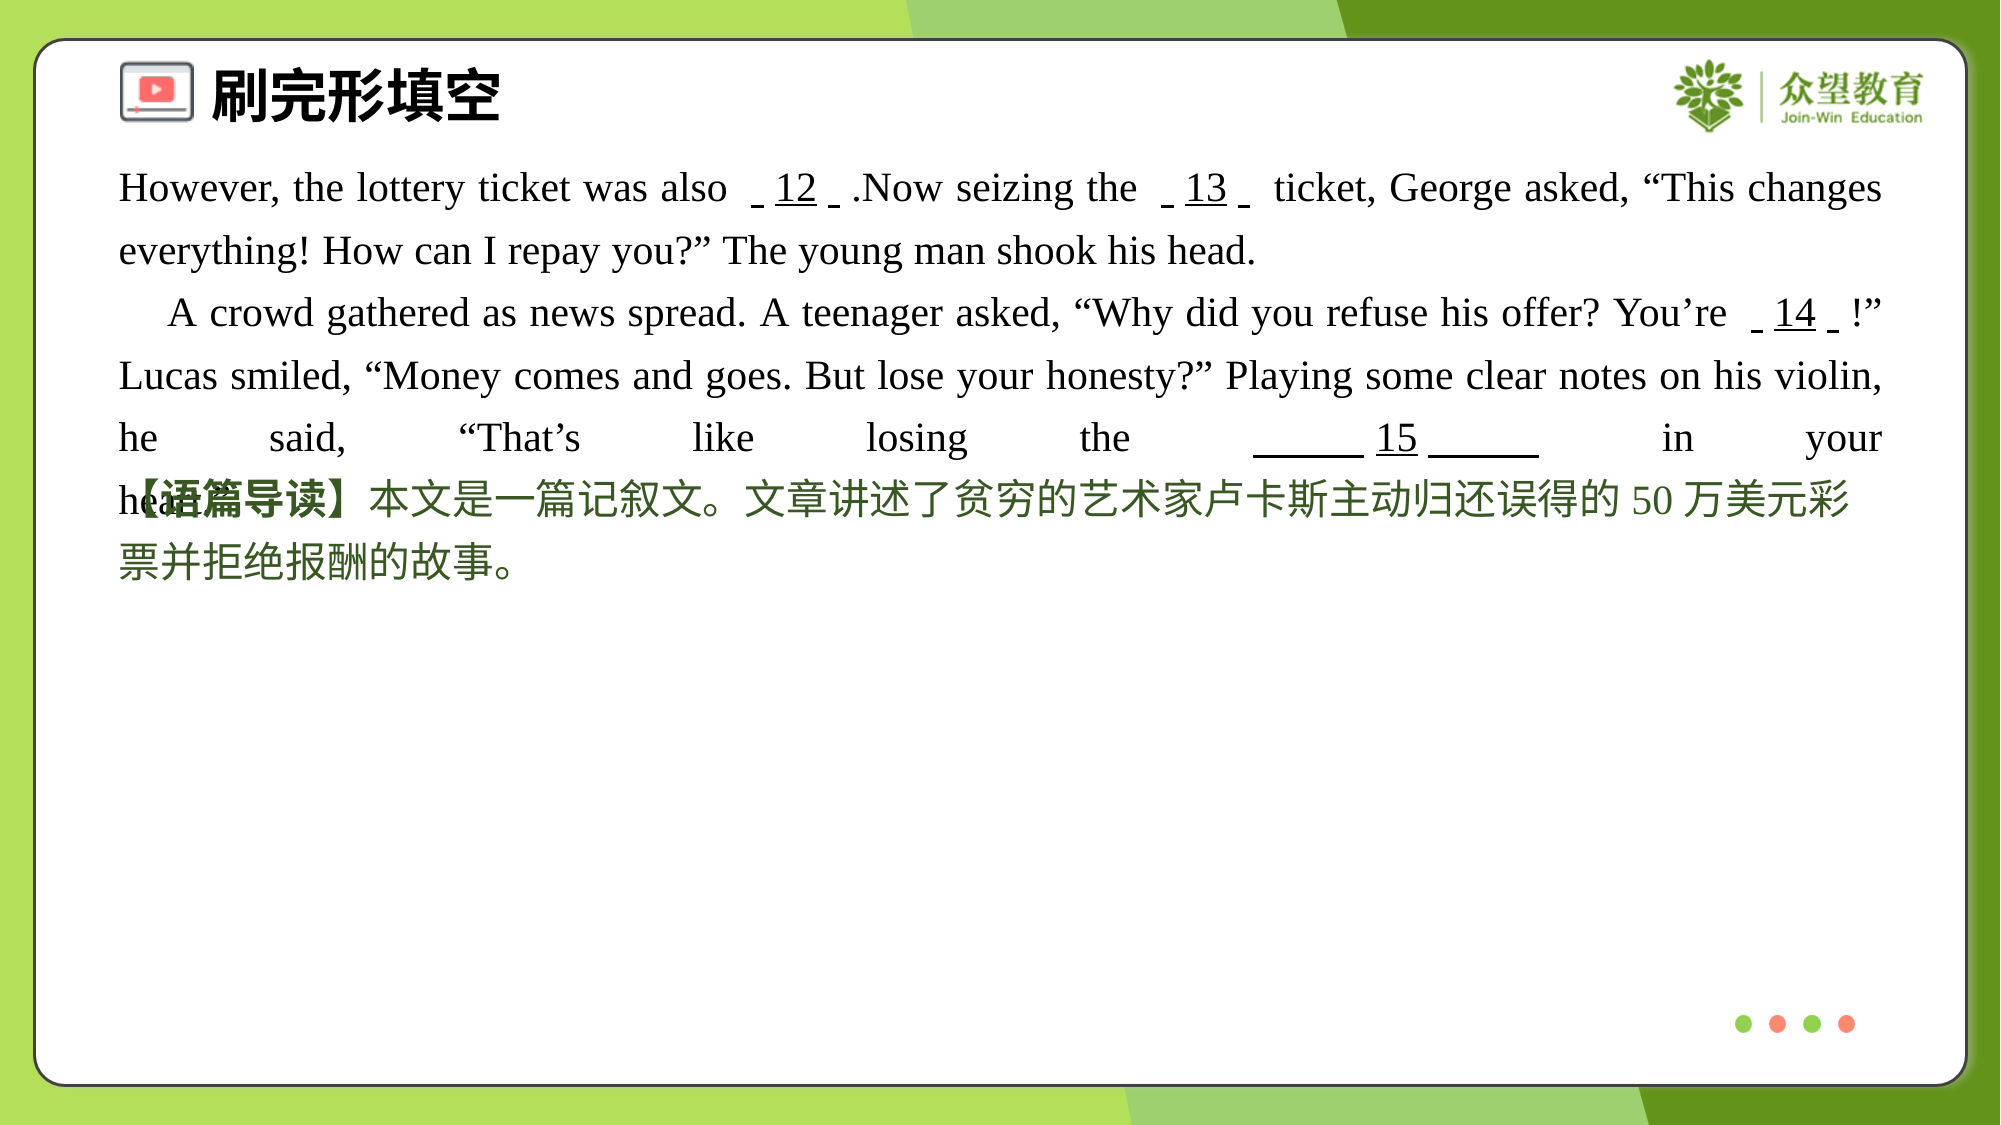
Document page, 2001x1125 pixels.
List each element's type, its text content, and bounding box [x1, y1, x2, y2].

picture [0, 0, 2000, 1125]
text_box However, the lottery ticket was also . .12. ..Now seizing the . .13. . ticket, George asked, “This changes everything! How can I repay you?” The young man shook his head. A crowd gathered as news spread. A teenager asked, “Why did you refuse his offer? You’re . .14. .!” Lucas smiled, “Money comes and goes. But lose your honesty?” Playing some clear notes on his violin, he said, “That’s like losing the . .15. . in your heart.”#1.4 [118, 147, 1883, 454]
text_box 【语篇导读】本文是一篇记叙文。文章讲述了贫穷的艺术家卢卡斯主动归还误得的50万美元彩票并拒绝报酬的故事。 [118, 460, 1883, 581]
